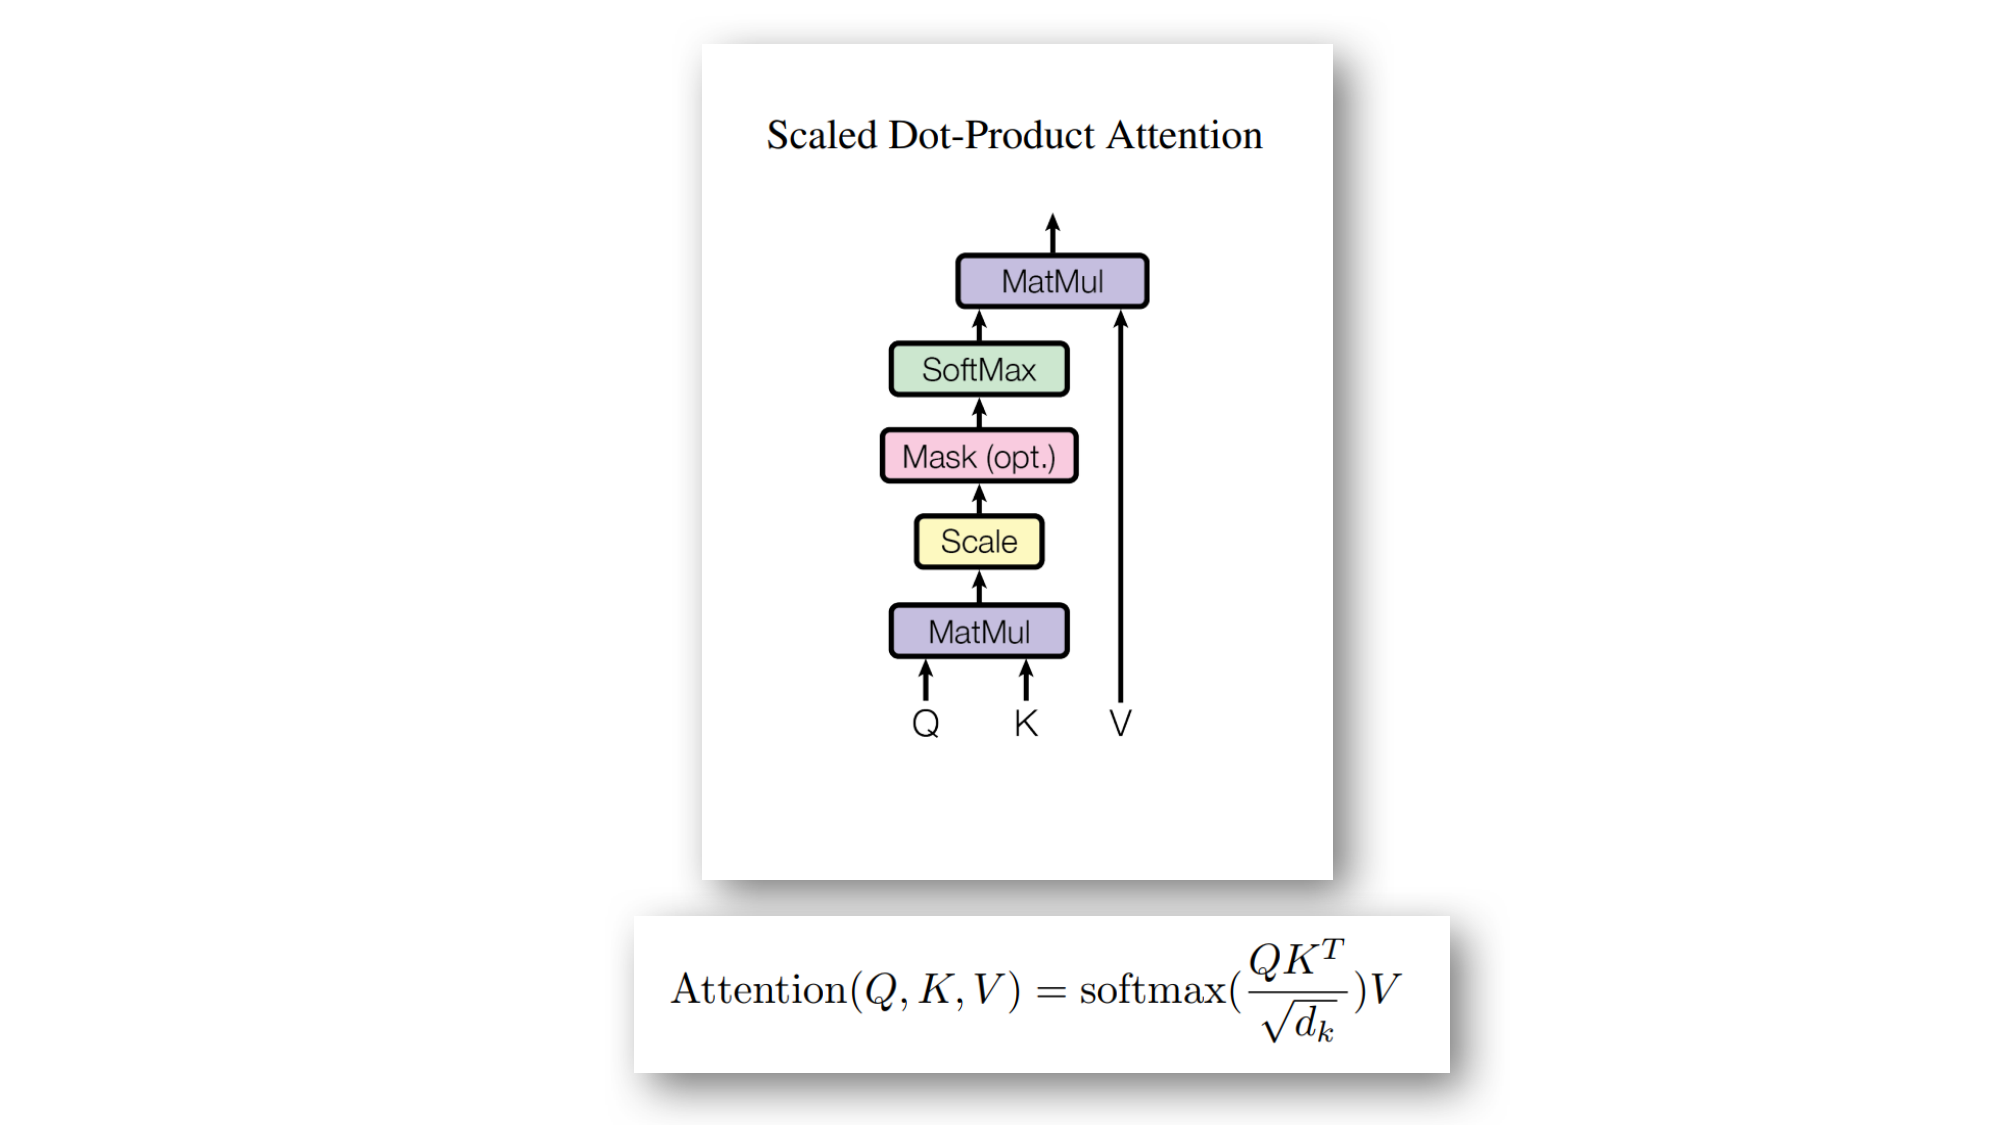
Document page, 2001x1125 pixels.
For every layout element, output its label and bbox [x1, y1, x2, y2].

picture [702, 44, 1333, 880]
picture [634, 916, 1450, 1073]
